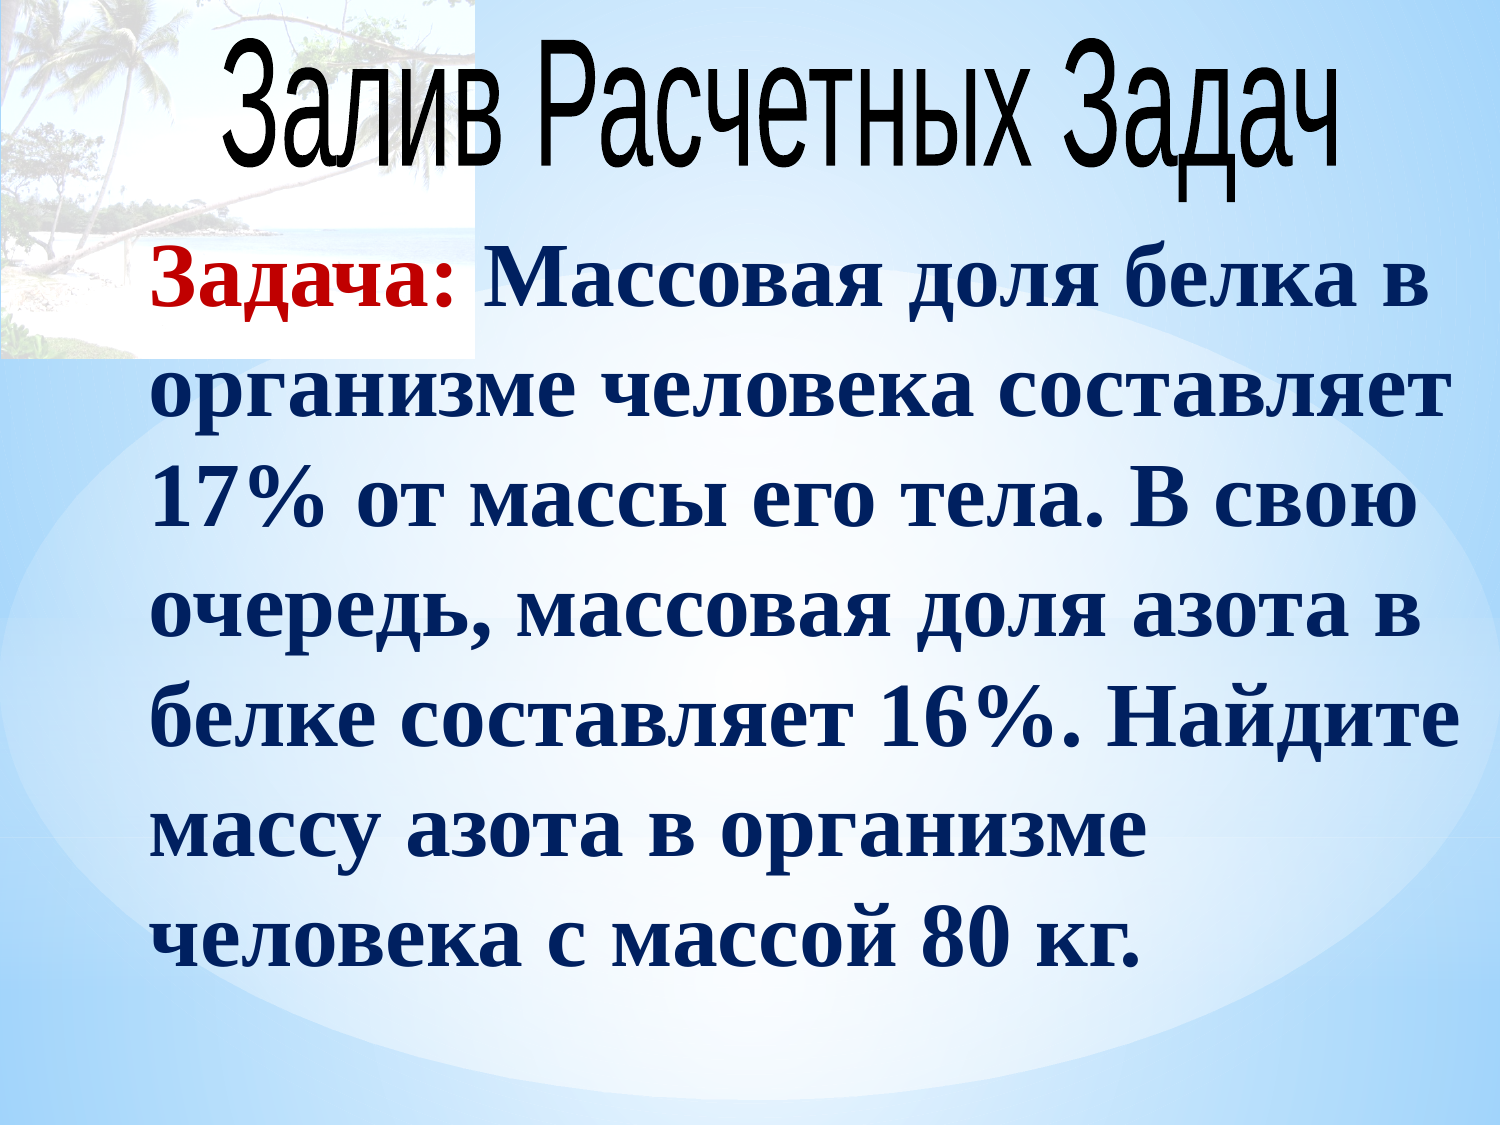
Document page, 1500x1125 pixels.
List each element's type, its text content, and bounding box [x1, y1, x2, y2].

text_box Задача: Массовая доля белка в организме человека составляет 17% от массы его тела. В свою очередь, массовая доля азота в белке составляет 16%. Найдите массу азота в организме человека с массой 80 кг. [134, 207, 1499, 1125]
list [1, 0, 476, 359]
